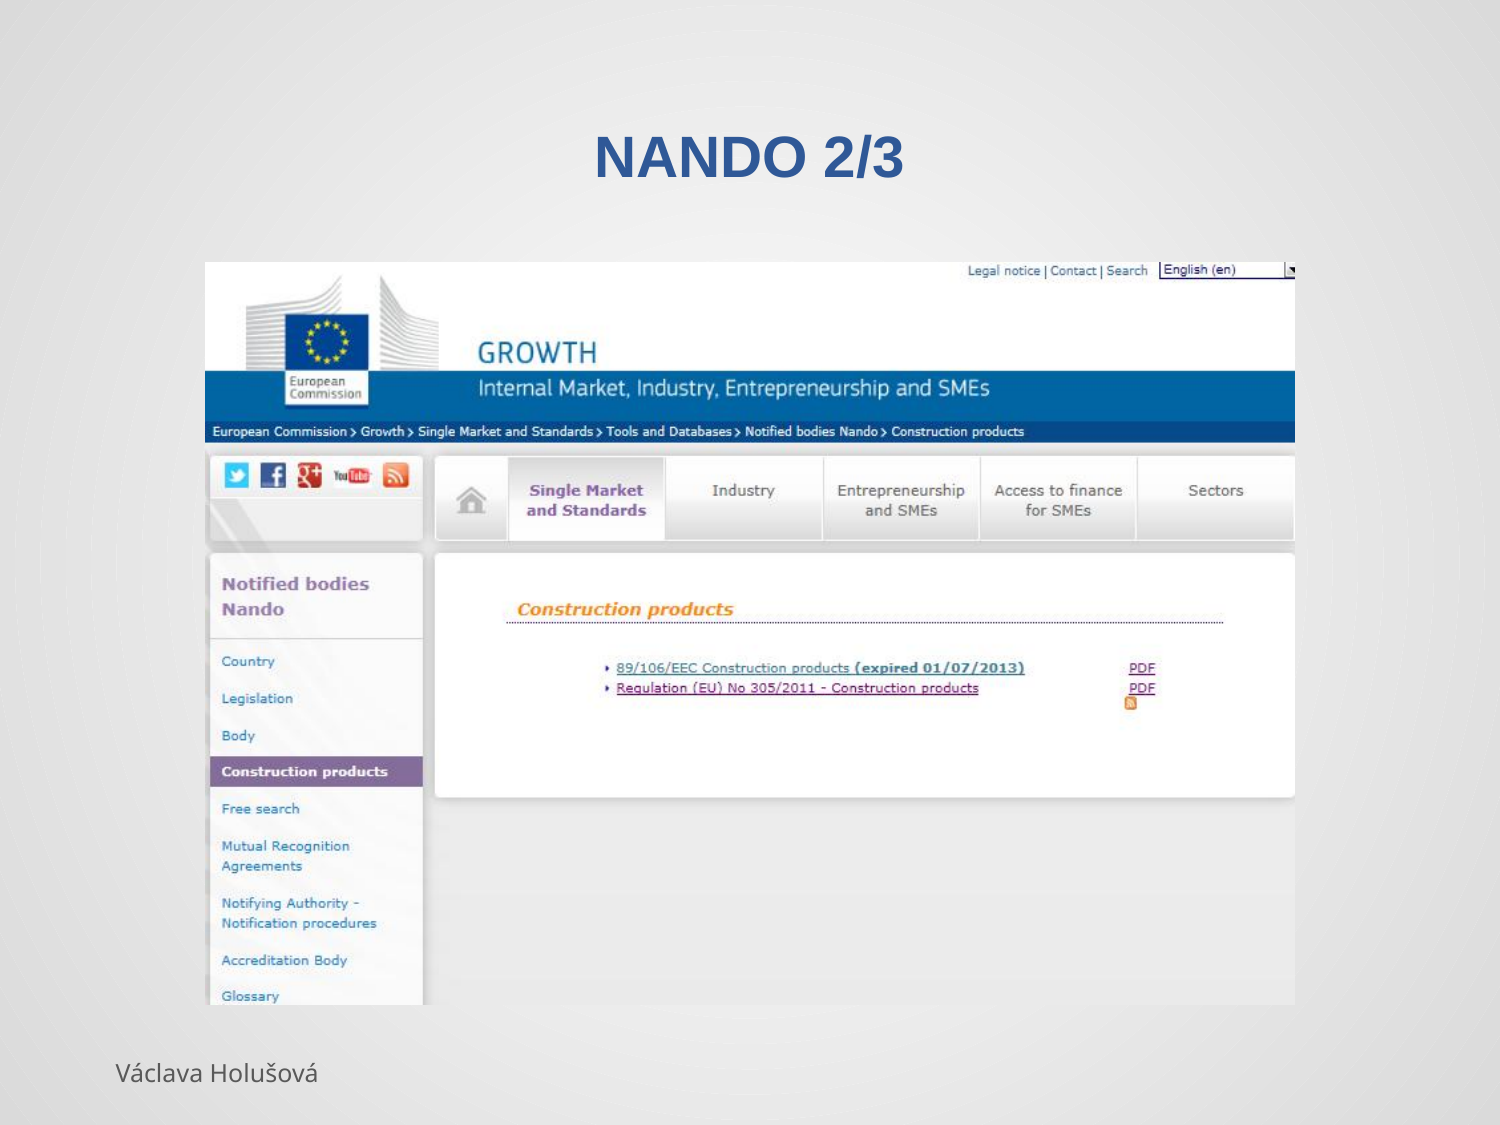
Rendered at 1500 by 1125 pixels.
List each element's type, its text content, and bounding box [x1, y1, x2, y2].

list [205, 262, 1295, 1006]
title NANDO 2/3 [75, 0, 1425, 197]
footer Václava Holušová [108, 1042, 576, 1103]
